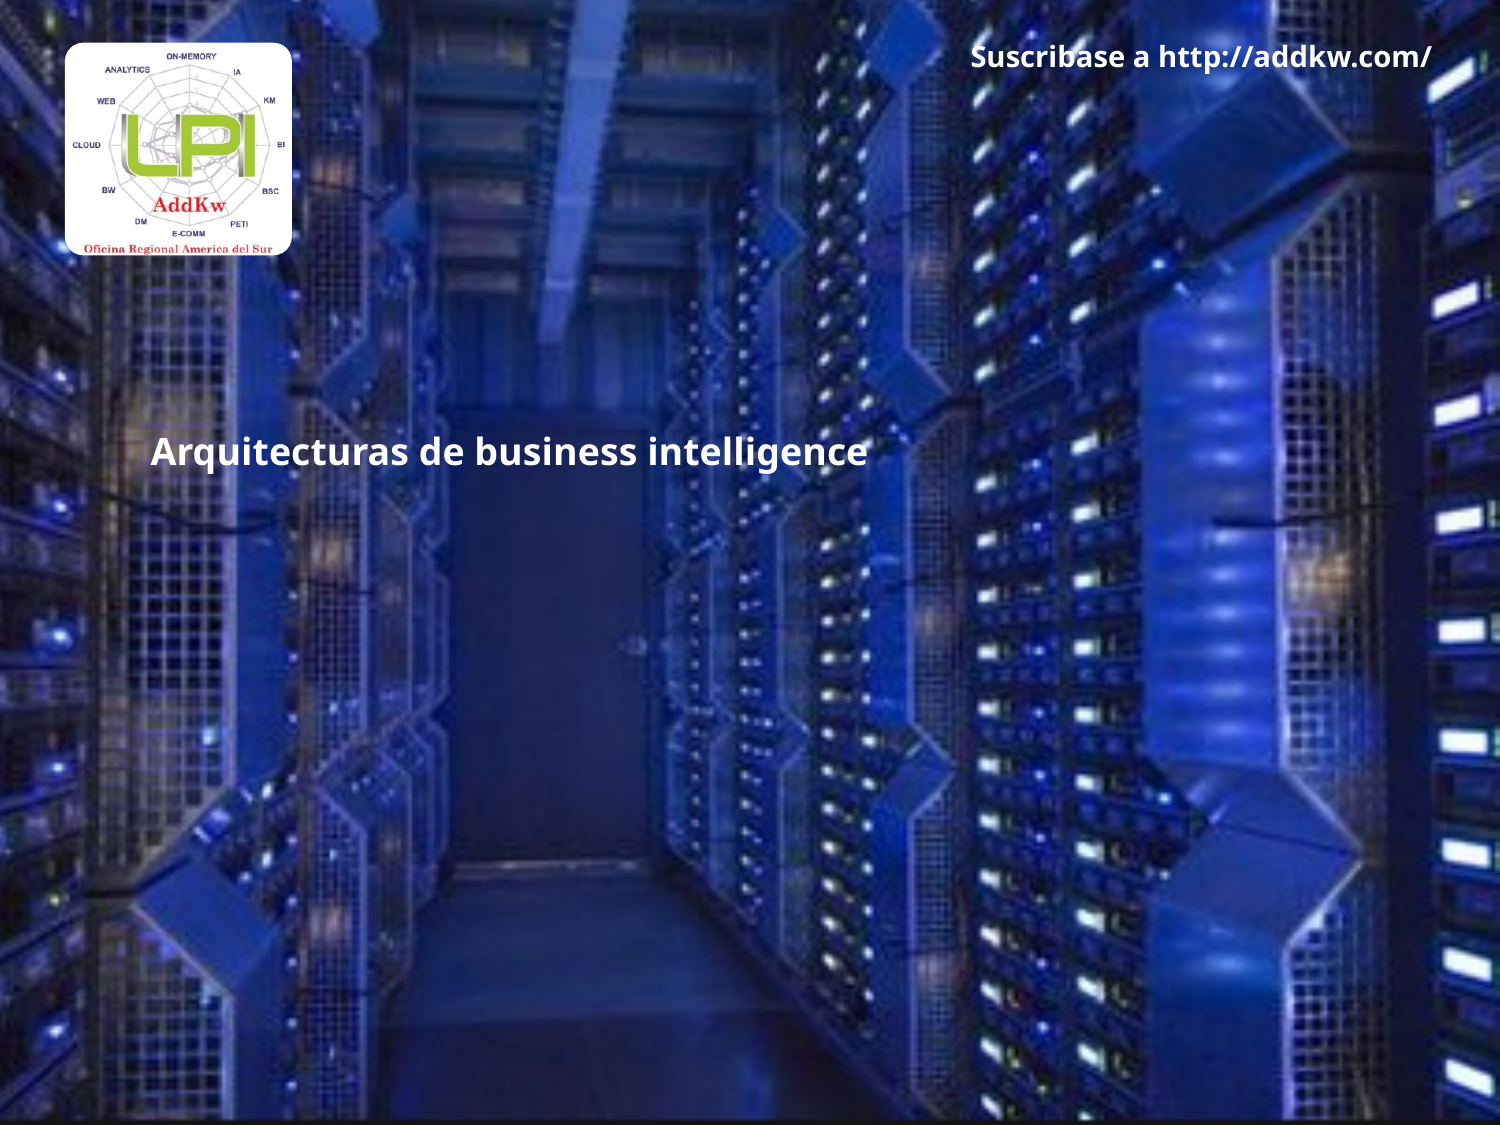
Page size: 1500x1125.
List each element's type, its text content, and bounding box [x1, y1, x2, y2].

title Arquitecturas de business intelligence [135, 420, 1224, 621]
picture [0, 0, 1500, 1125]
text_box Suscribase a http://addkw.com/ [955, 30, 1448, 81]
